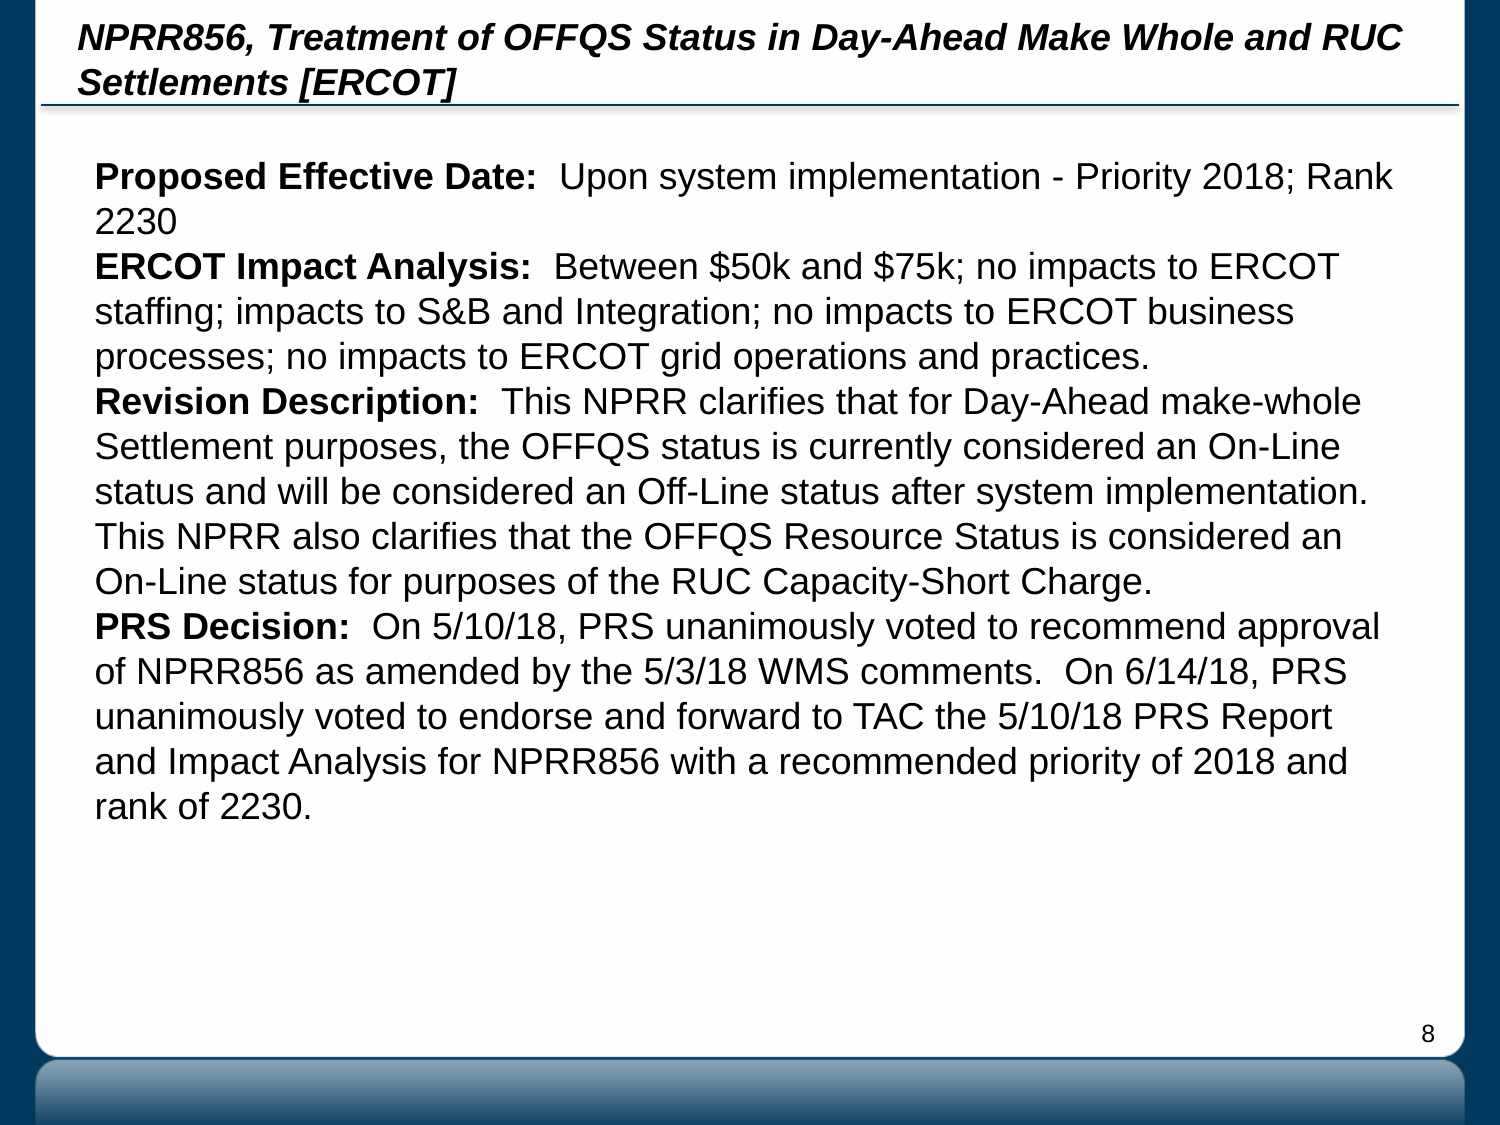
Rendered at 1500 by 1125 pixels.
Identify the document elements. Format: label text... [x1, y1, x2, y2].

title NPRR856, Treatment of OFFQS Status in Day-Ahead Make Whole and RUC Settlements [ERCOT] [62, 20, 1450, 97]
picture [35, 0, 1465, 1125]
text_box Proposed Effective Date: Upon system implementation - Priority 2018; Rank 2230 ERCOT Impact Analysis: Between $50k and $75k; no impacts to ERCOT staffing; impacts to S&B and Integration; no impacts to ERCOT business processes; no impacts to ERCOT grid operations and practices. Revision Description: This NPRR clarifies that for Day-Ahead make-whole Settlement purposes, the OFFQS status is currently considered an On-Line status and will be considered an Off-Line status after system implementation. This NPRR also clarifies that the OFFQS Resource Status is considered an On-Line status for purposes of the RUC Capacity-Short Charge. PRS Decision: On 5/10/18, PRS unanimously voted to recommend approval of NPRR856 as amended by the 5/3/18 WMS comments. On 6/14/18, PRS unanimously voted to endorse and forward to TAC the 5/10/18 PRS Report and Impact Analysis for NPRR856 with a recommended priority of 2018 and rank of 2230. [79, 144, 1419, 834]
